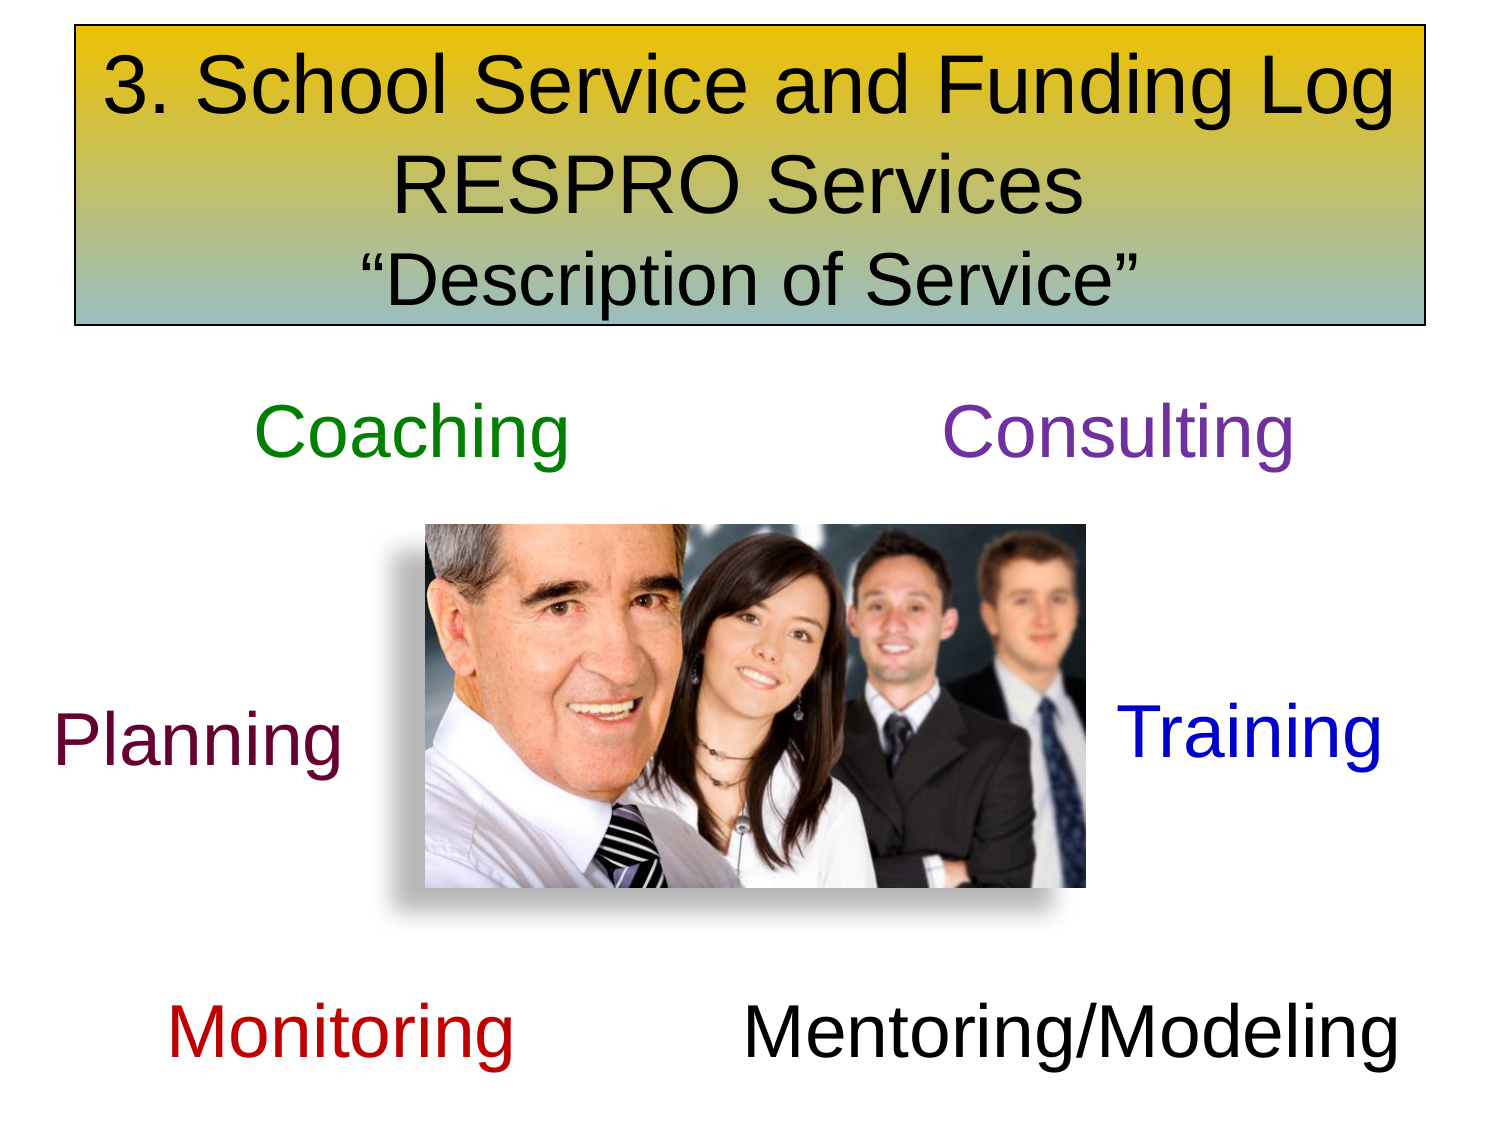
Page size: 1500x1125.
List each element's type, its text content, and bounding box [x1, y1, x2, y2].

text_box Training [1101, 674, 1400, 780]
picture [424, 524, 1087, 888]
text_box Consulting [926, 374, 1312, 480]
list Planning [37, 587, 363, 738]
text_box Coaching [238, 374, 586, 480]
title 3. School Service and Funding Log RESPRO Services “Description of Service” [74, 24, 1426, 326]
text_box Mentoring/Modeling [728, 974, 1417, 1080]
text_box Monitoring [151, 974, 532, 1080]
